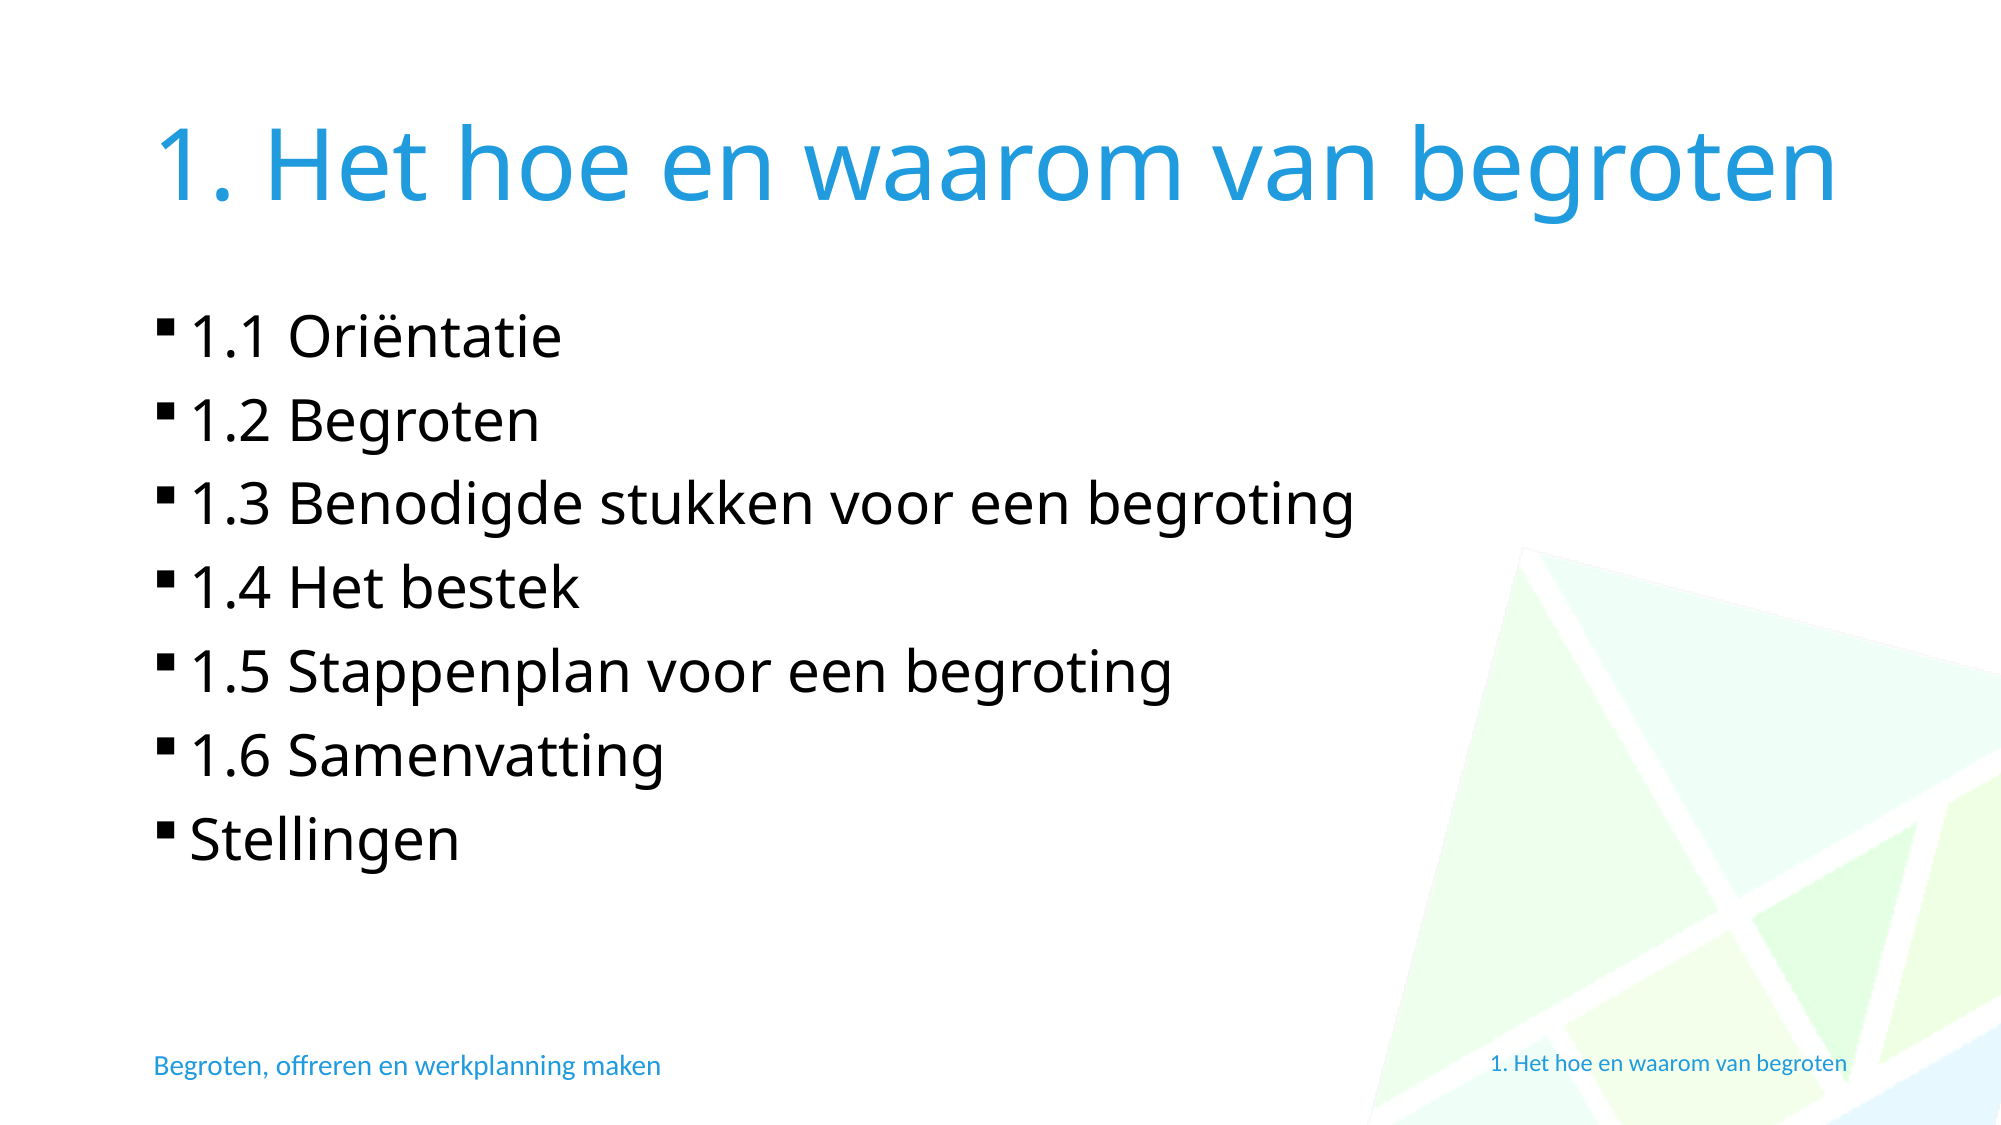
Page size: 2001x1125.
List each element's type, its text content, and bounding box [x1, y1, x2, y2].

list 1.1 Oriëntatie 1.2 Begroten 1.3 Benodigde stukken voor een begroting 1.4 Het bestek 1.5 Stappenplan voor een begroting 1.6 Samenvatting Stellingen [137, 299, 1863, 1014]
list Begroten, offreren en werkplanning maken [138, 1042, 722, 1089]
title 1. Het hoe en waarom van begroten [137, 59, 1863, 278]
list 1. Het hoe en waarom van begroten [1412, 1042, 1863, 1103]
